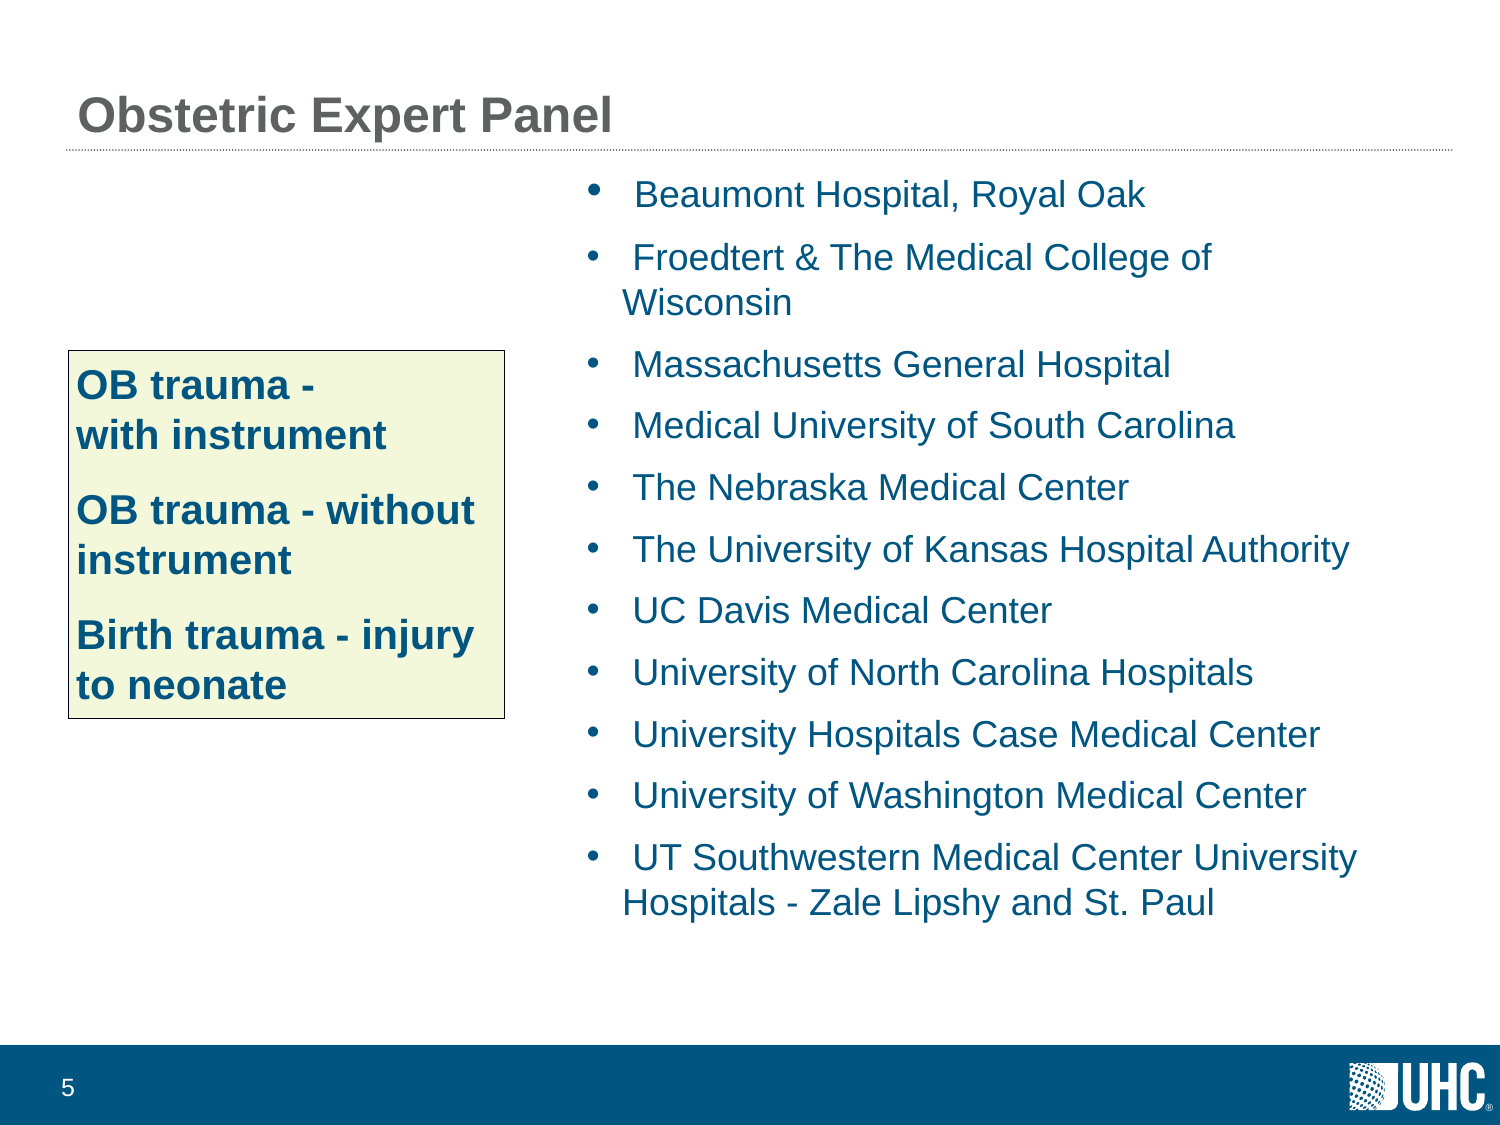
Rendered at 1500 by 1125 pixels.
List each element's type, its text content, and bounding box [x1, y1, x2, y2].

slide_number 5 [26, 1063, 110, 1111]
picture [0, 0, 1500, 1045]
list OB trauma - with instrument OB trauma - without instrument Birth trauma - injury to neonate [68, 350, 505, 719]
title Obstetric Expert Panel [69, 7, 1453, 144]
text_box Beaumont Hospital, Royal Oak Froedtert & The Medical College of Wisconsin Massachusetts General Hospital Medical University of South Carolina The Nebraska Medical Center The University of Kansas Hospital Authority UC Davis Medical Center University of North Carolina Hospitals University Hospitals Case Medical Center University of Washington Medical Center UT Southwestern Medical Center University Hospitals - Zale Lipshy and St. Paul [579, 156, 1492, 931]
